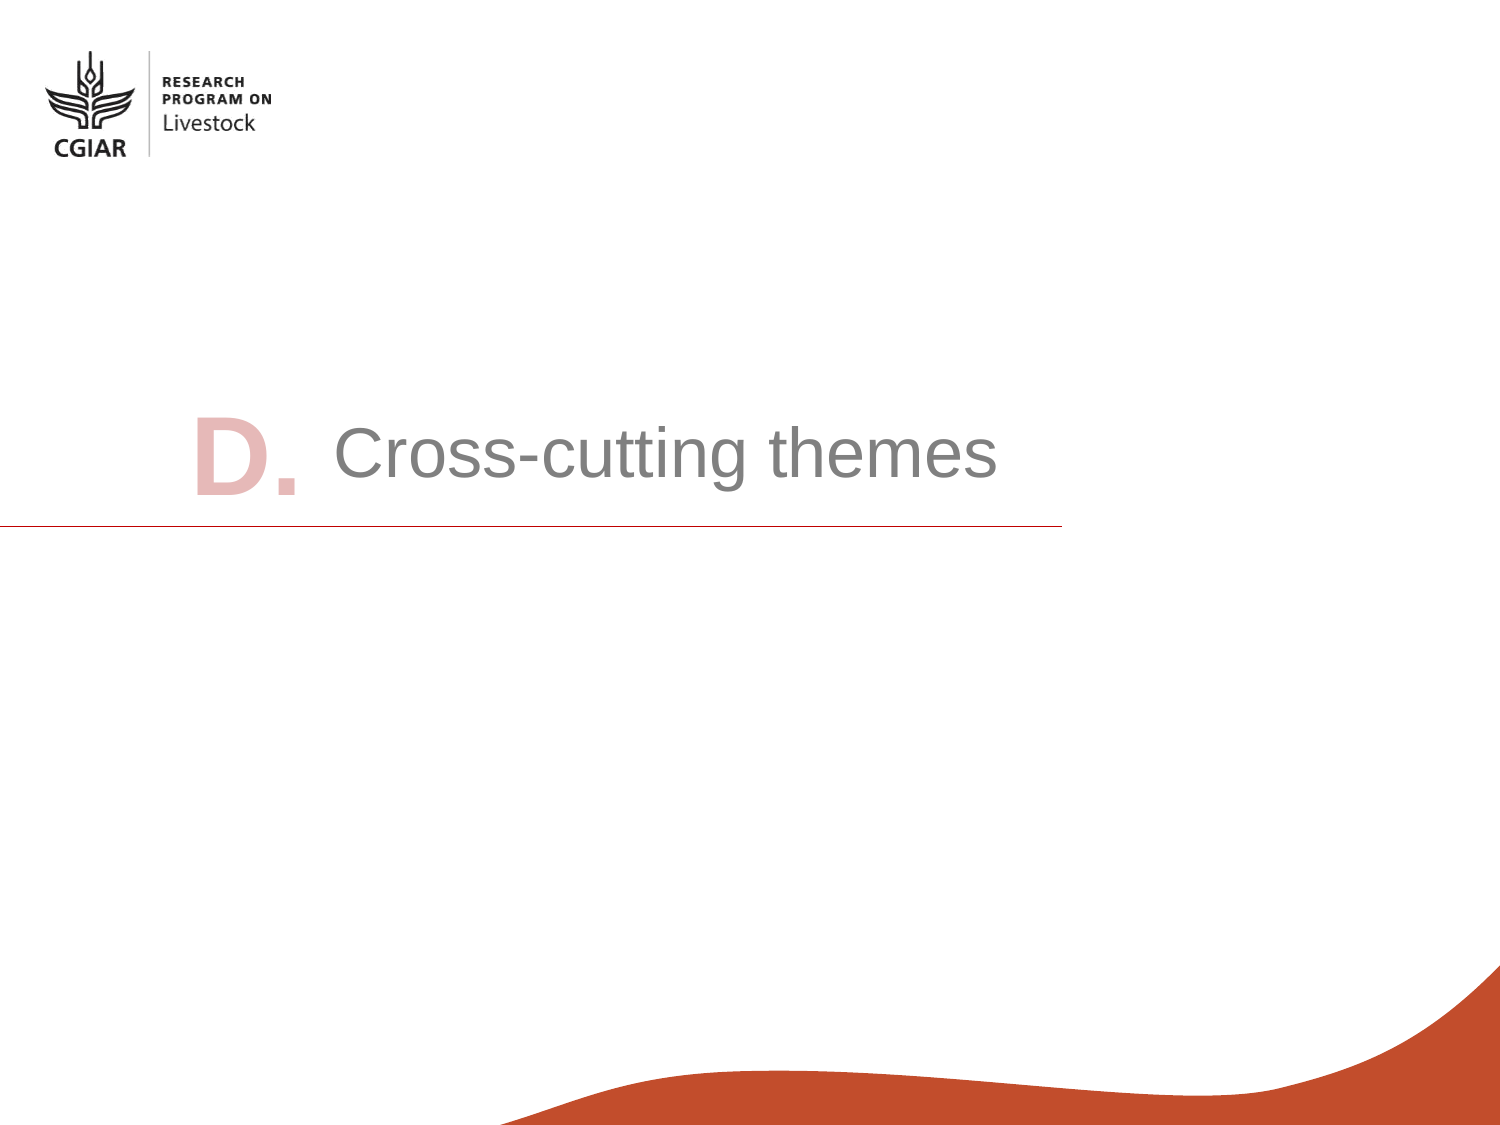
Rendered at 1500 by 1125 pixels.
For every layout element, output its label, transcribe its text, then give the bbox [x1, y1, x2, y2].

picture [45, 51, 271, 157]
text_box Cross-cutting themes [319, 399, 1413, 500]
text_box D. [175, 374, 319, 525]
